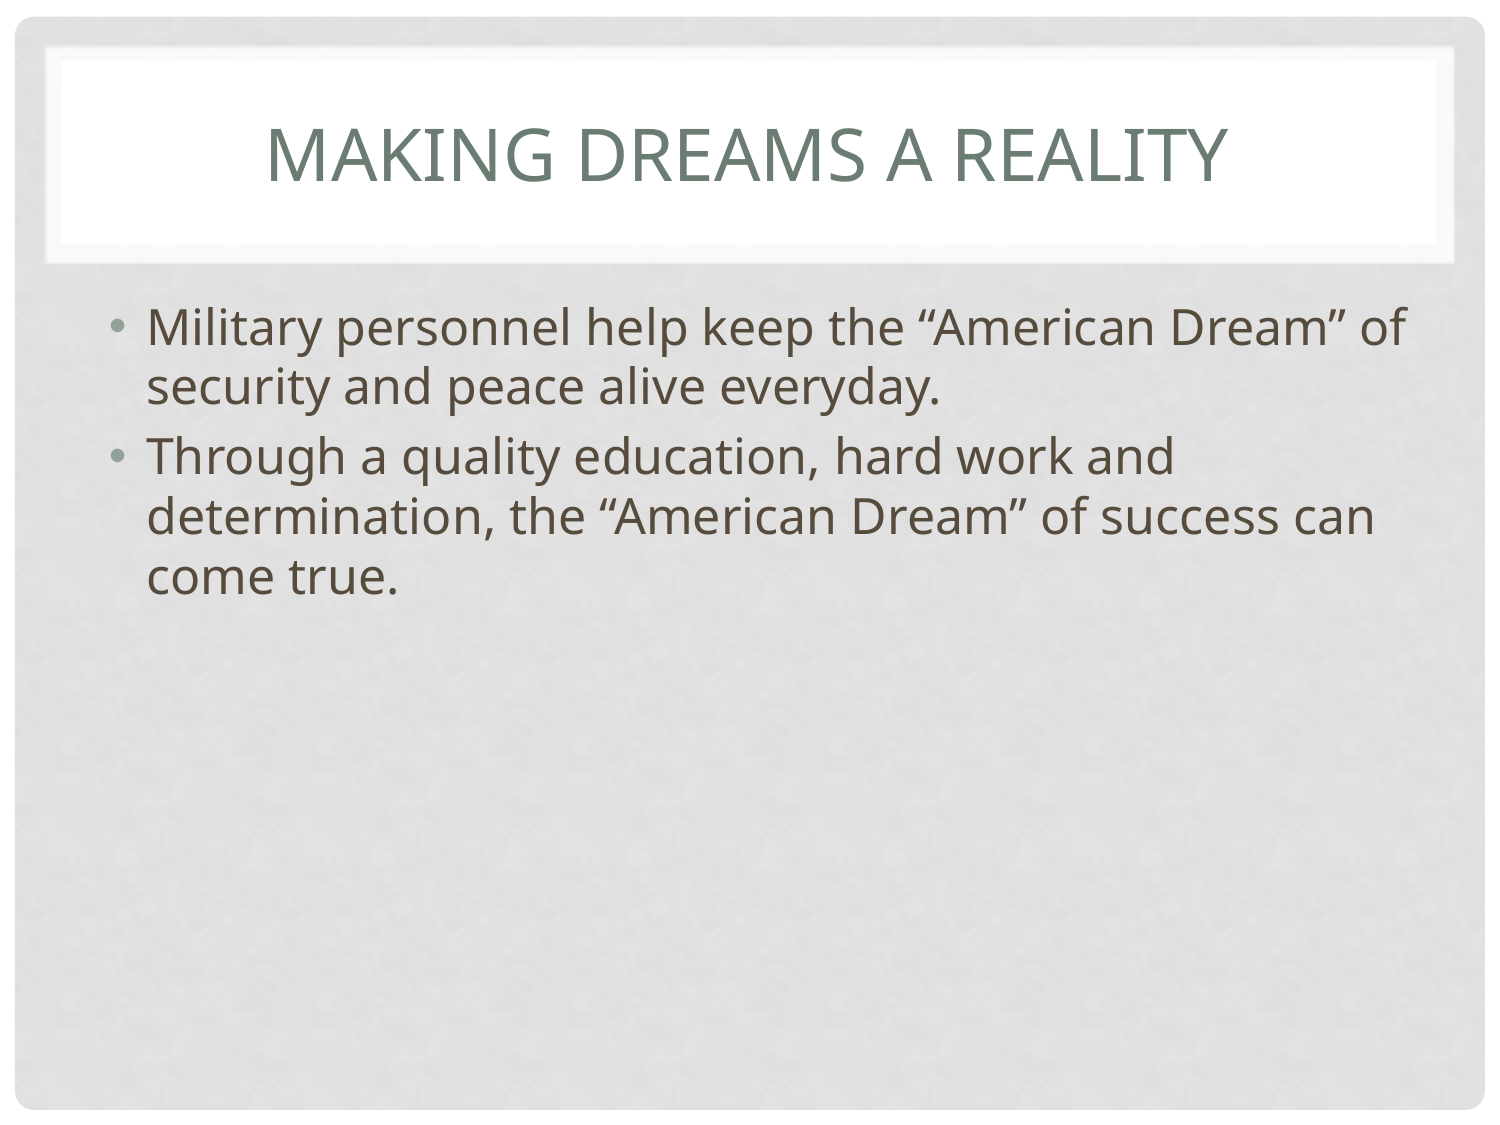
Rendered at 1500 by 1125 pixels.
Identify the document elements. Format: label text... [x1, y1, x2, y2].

list Military personnel help keep the “American Dream” of security and peace alive everyday. Through a quality education, hard work and determination, the “American Dream” of success can come true. [75, 287, 1425, 1005]
title Making Dreams a Reality [69, 66, 1425, 238]
